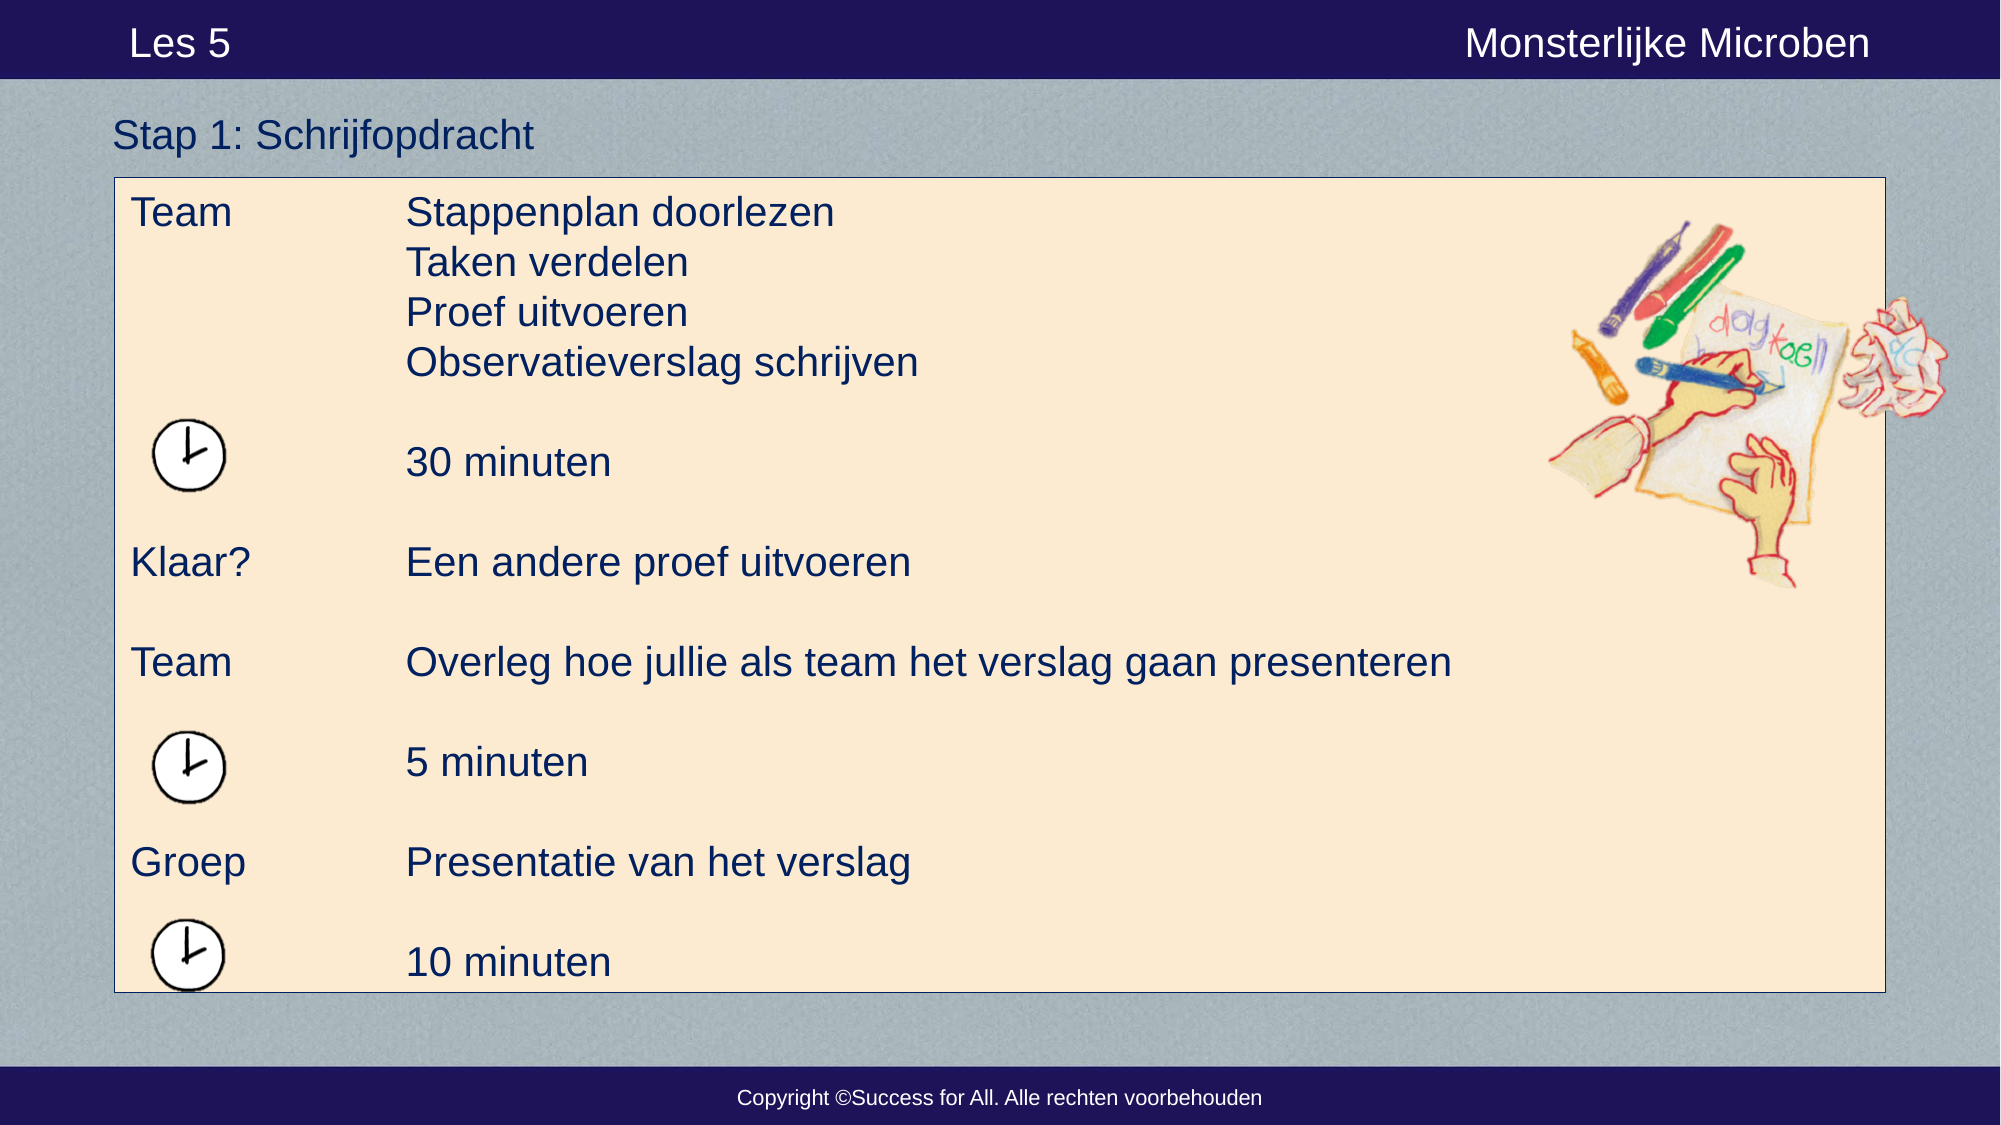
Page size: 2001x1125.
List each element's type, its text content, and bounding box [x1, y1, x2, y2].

text_box Copyright ©Success for All. Alle rechten voorbehouden [0, 1076, 2000, 1125]
text_box Les 5 [114, 8, 354, 73]
picture [0, 0, 2001, 1125]
text_box Team Stappenplan doorlezen Taken verdelen Proef uitvoeren Observatieverslag schrijven 30 minuten Klaar? Een andere proef uitvoeren Team Overleg hoe jullie als team het verslag gaan presenteren 5 minuten Groep Presentatie van het verslag 10 minuten [114, 177, 1887, 993]
text_box Monsterlijke Microben [999, 8, 1886, 73]
text_box Stap 1: Schrijfopdracht [97, 100, 890, 166]
